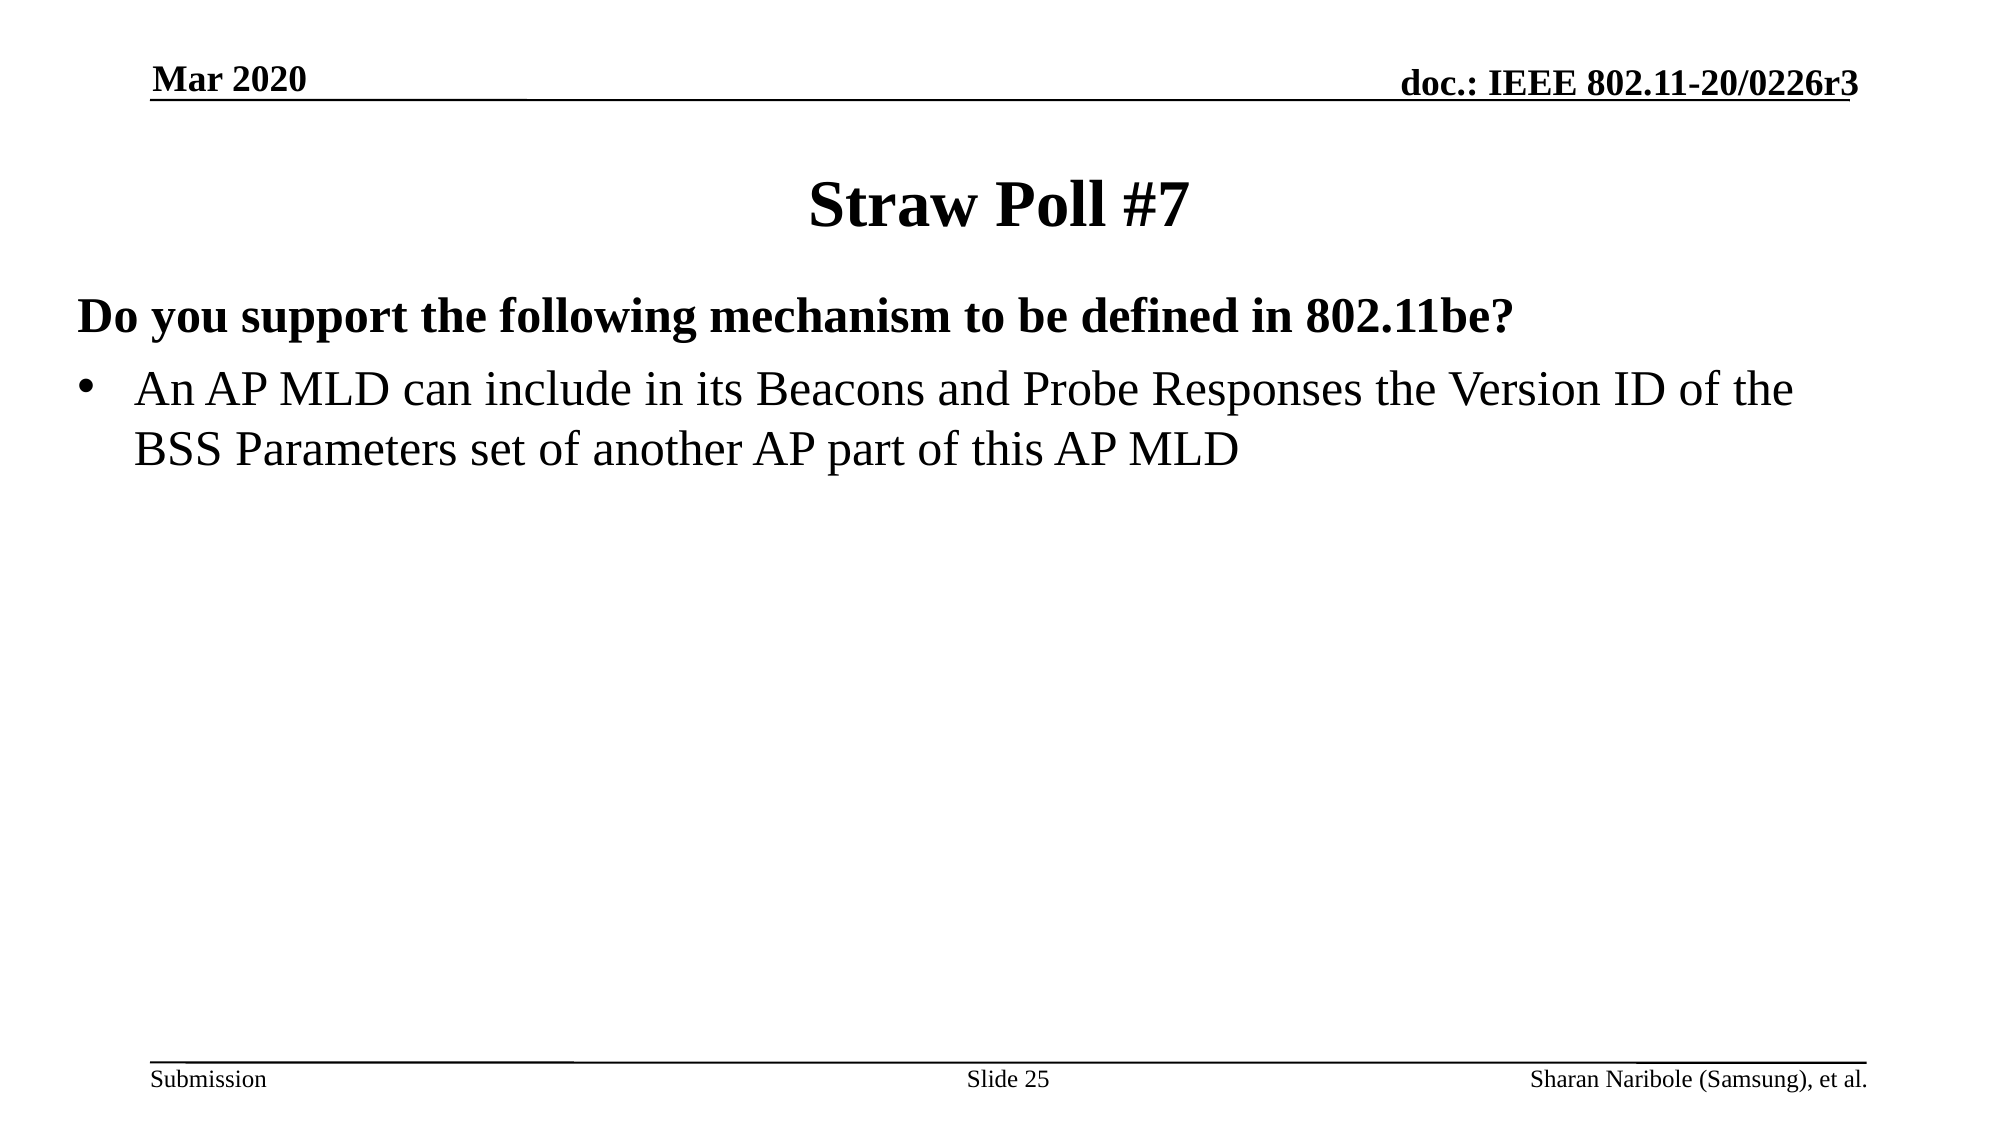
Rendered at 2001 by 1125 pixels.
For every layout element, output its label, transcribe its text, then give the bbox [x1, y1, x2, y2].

slide_number Slide 25 [950, 1061, 1067, 1123]
title Straw Poll #7 [149, 112, 1850, 274]
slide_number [152, 54, 563, 100]
footer Sharan Naribole (Samsung), et al. [1171, 1061, 1869, 1093]
list Do you support the following mechanism to be defined in 802.11be? An AP MLD can include in its Beacons and Probe Responses the Version ID of the BSS Parameters set of another AP part of this AP MLD [62, 274, 1875, 950]
